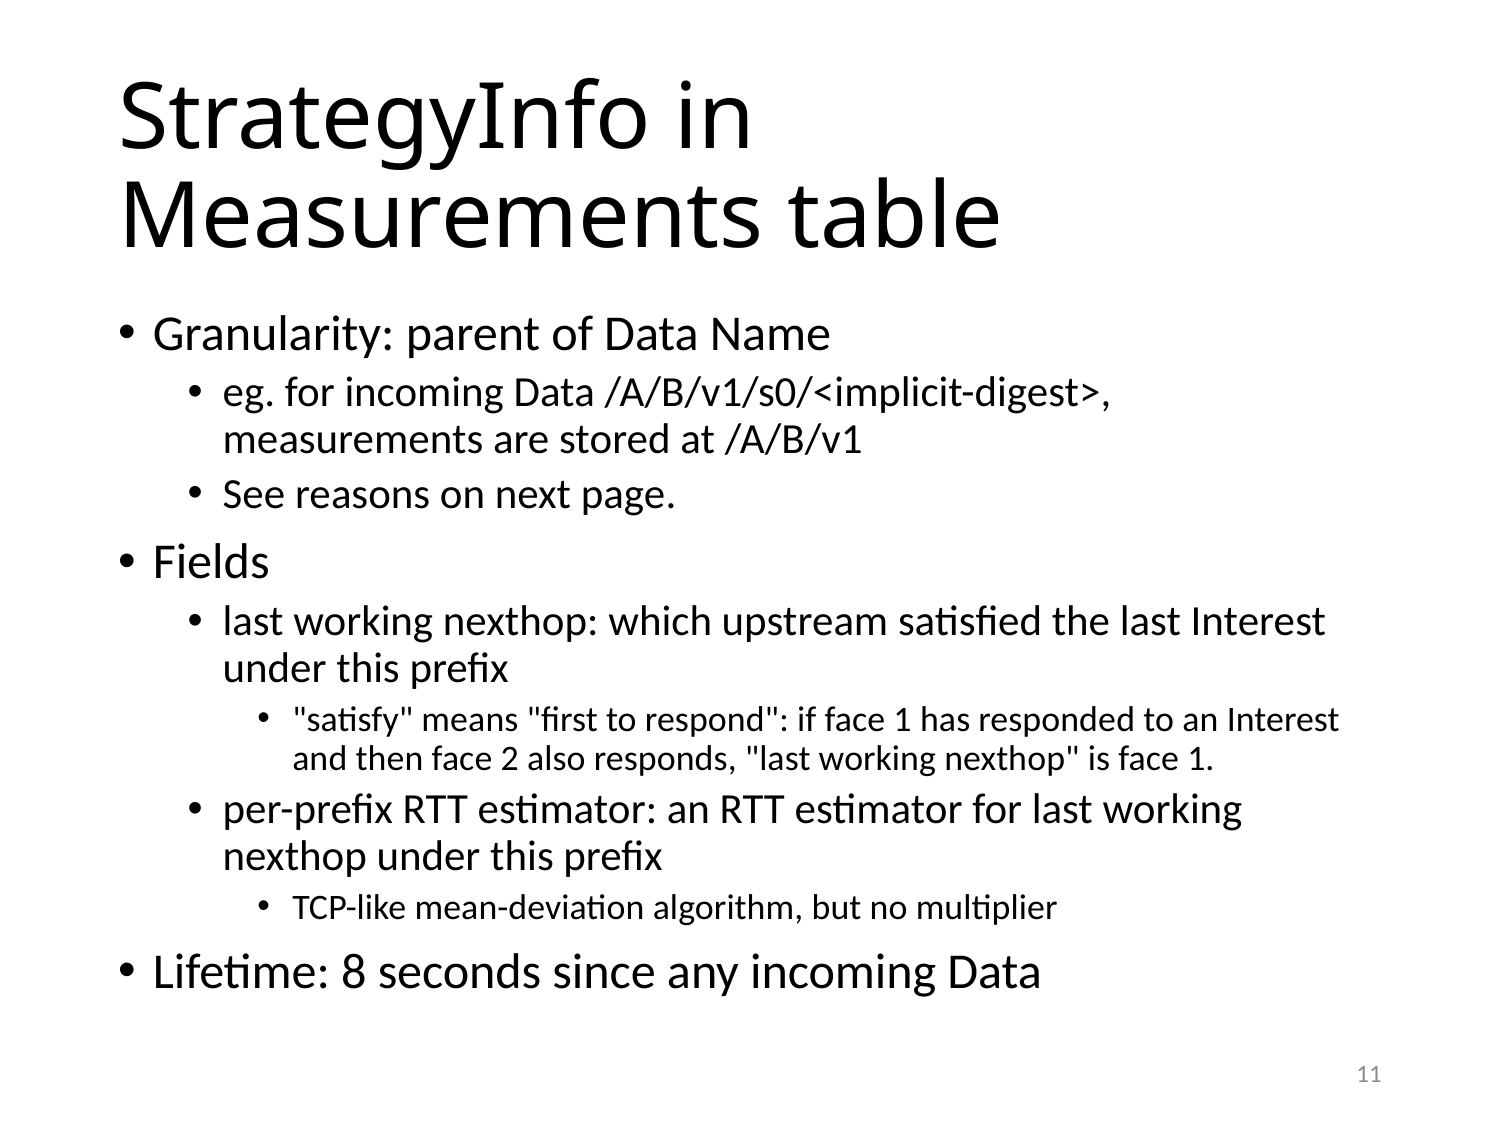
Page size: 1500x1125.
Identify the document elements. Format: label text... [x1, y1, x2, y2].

title StrategyInfo in Measurements table [103, 59, 1397, 278]
list Granularity: parent of Data Name eg. for incoming Data /A/B/v1/s0/<implicit-digest>, measurements are stored at /A/B/v1 See reasons on next page. Fields last working nexthop: which upstream satisfied the last Interest under this prefix "satisfy" means "first to respond": if face 1 has responded to an Interest and then face 2 also responds, "last working nexthop" is face 1. per-prefix RTT estimator: an RTT estimator for last working nexthop under this prefix TCP-like mean-deviation algorithm, but no multiplier Lifetime: 8 seconds since any incoming Data [103, 299, 1397, 1014]
slide_number 11 [1059, 1042, 1397, 1103]
